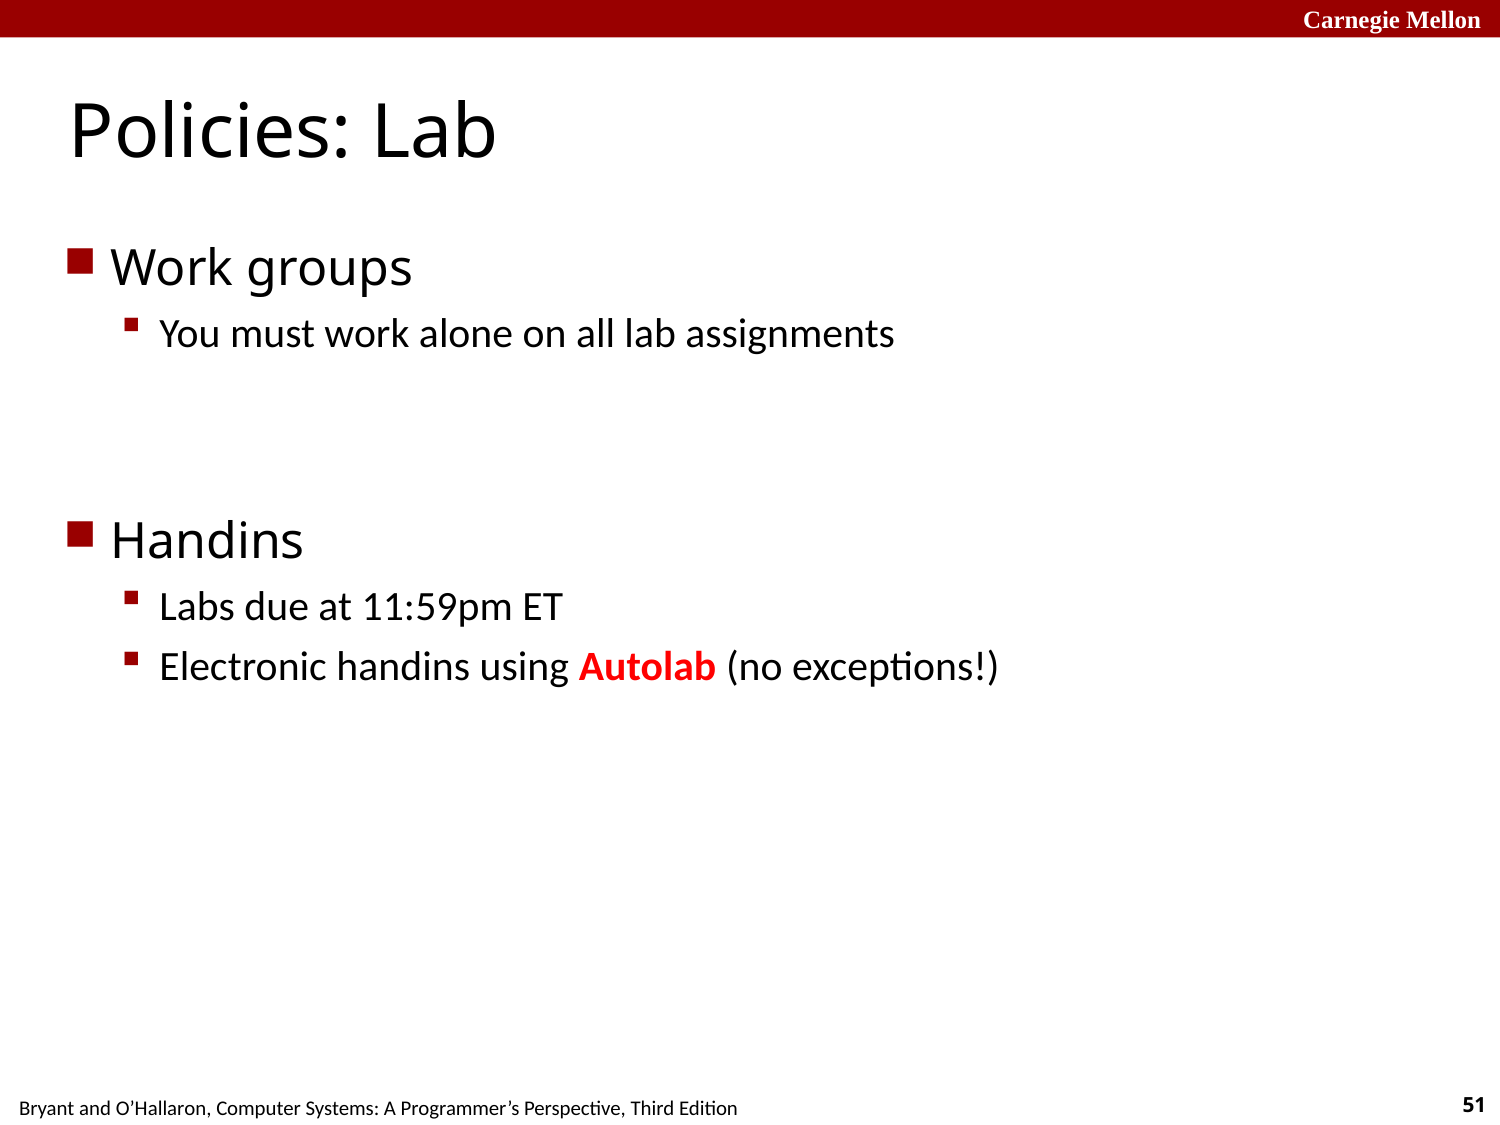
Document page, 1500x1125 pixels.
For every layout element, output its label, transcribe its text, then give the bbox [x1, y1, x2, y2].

list Work groups You must work alone on all lab assignments Handins Labs due at 11:59pm ET Electronic handins using Autolab (no exceptions!) [62, 228, 1438, 1038]
title Policies: Lab [62, 37, 1438, 217]
